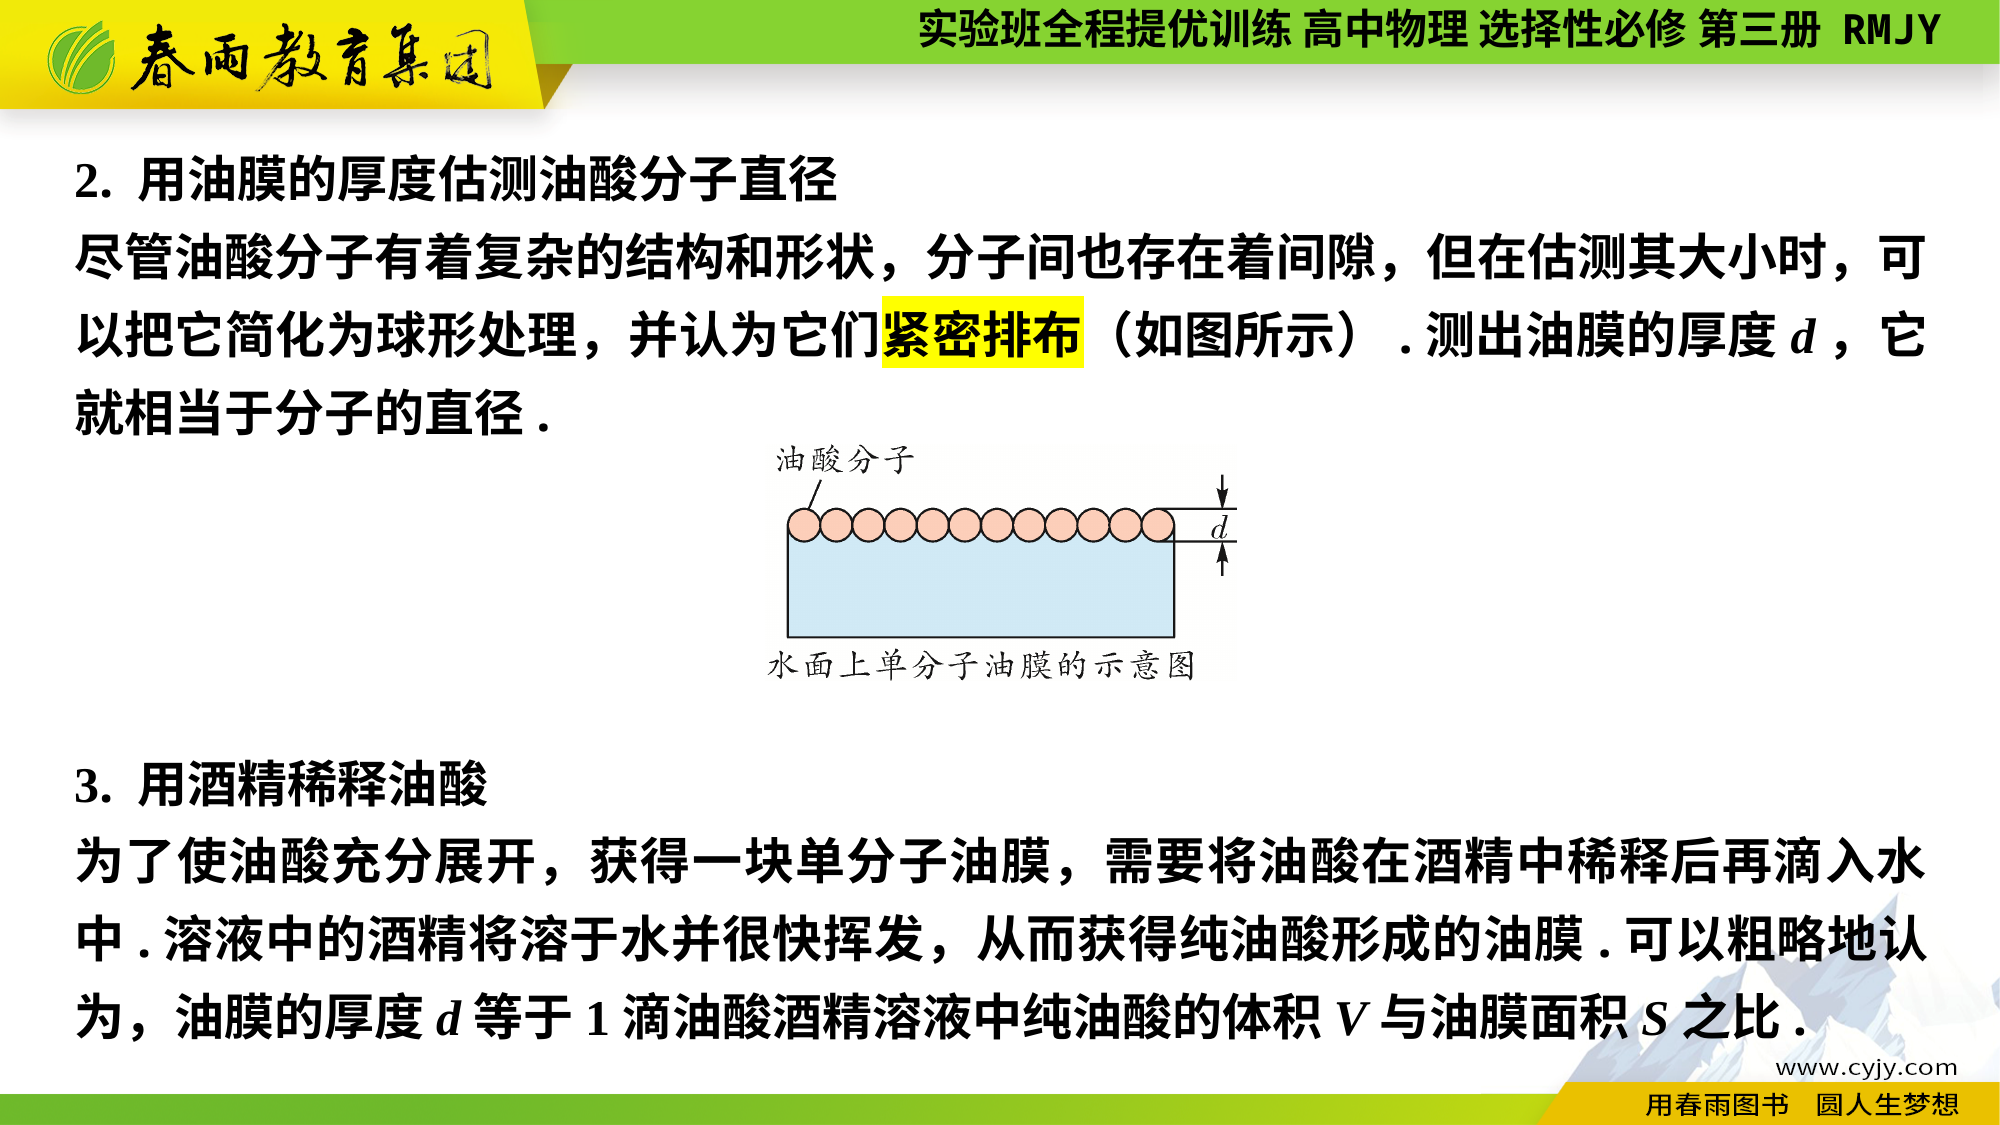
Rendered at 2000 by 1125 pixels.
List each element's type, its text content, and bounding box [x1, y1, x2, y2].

picture [0, 0, 2000, 1125]
list 2. 用油膜的厚度估测油酸分子直径 尽管油酸分子有着复杂的结构和形状，分子间也存在着间隙，但在估测其大小时，可以把它简化为球形处理，并认为它们紧密排布（如图所示）.测出油膜的厚度d，它就相当于分子的直径. 3. 用酒精稀释油酸 为了使油酸充分展开，获得一块单分子油膜，需要将油酸在酒精中稀释后再滴入水中.溶液中的酒精将溶于水并很快挥发，从而获得纯油酸形成的油膜.可以粗略地认为，油膜的厚度d等于1滴油酸酒精溶液中纯油酸的体积V与油膜面积S之比. [59, 122, 1944, 1075]
